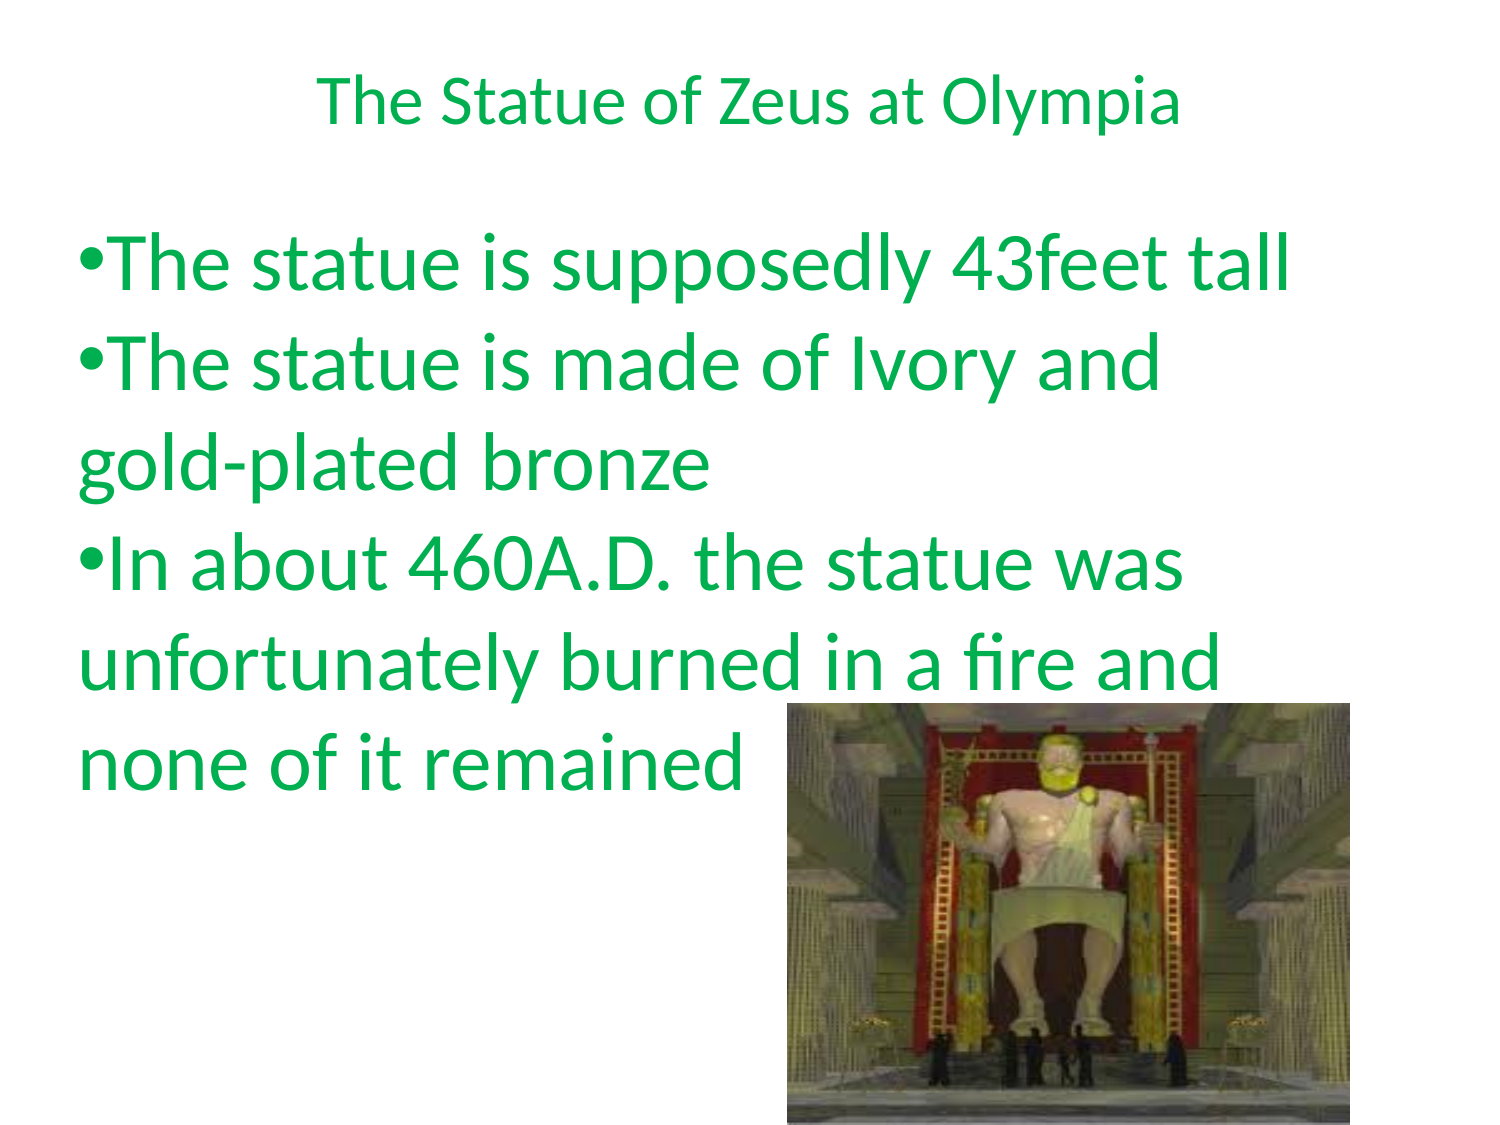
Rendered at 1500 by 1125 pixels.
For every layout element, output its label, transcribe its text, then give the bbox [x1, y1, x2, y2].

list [787, 702, 1351, 1125]
title The Statue of Zeus at Olympia [75, 45, 1425, 233]
text_box The statue is supposedly 43feet tall The statue is made of Ivory and gold-plated bronze In about 460A.D. the statue was unfortunately burned in a fire and none of it remained [62, 199, 1363, 815]
